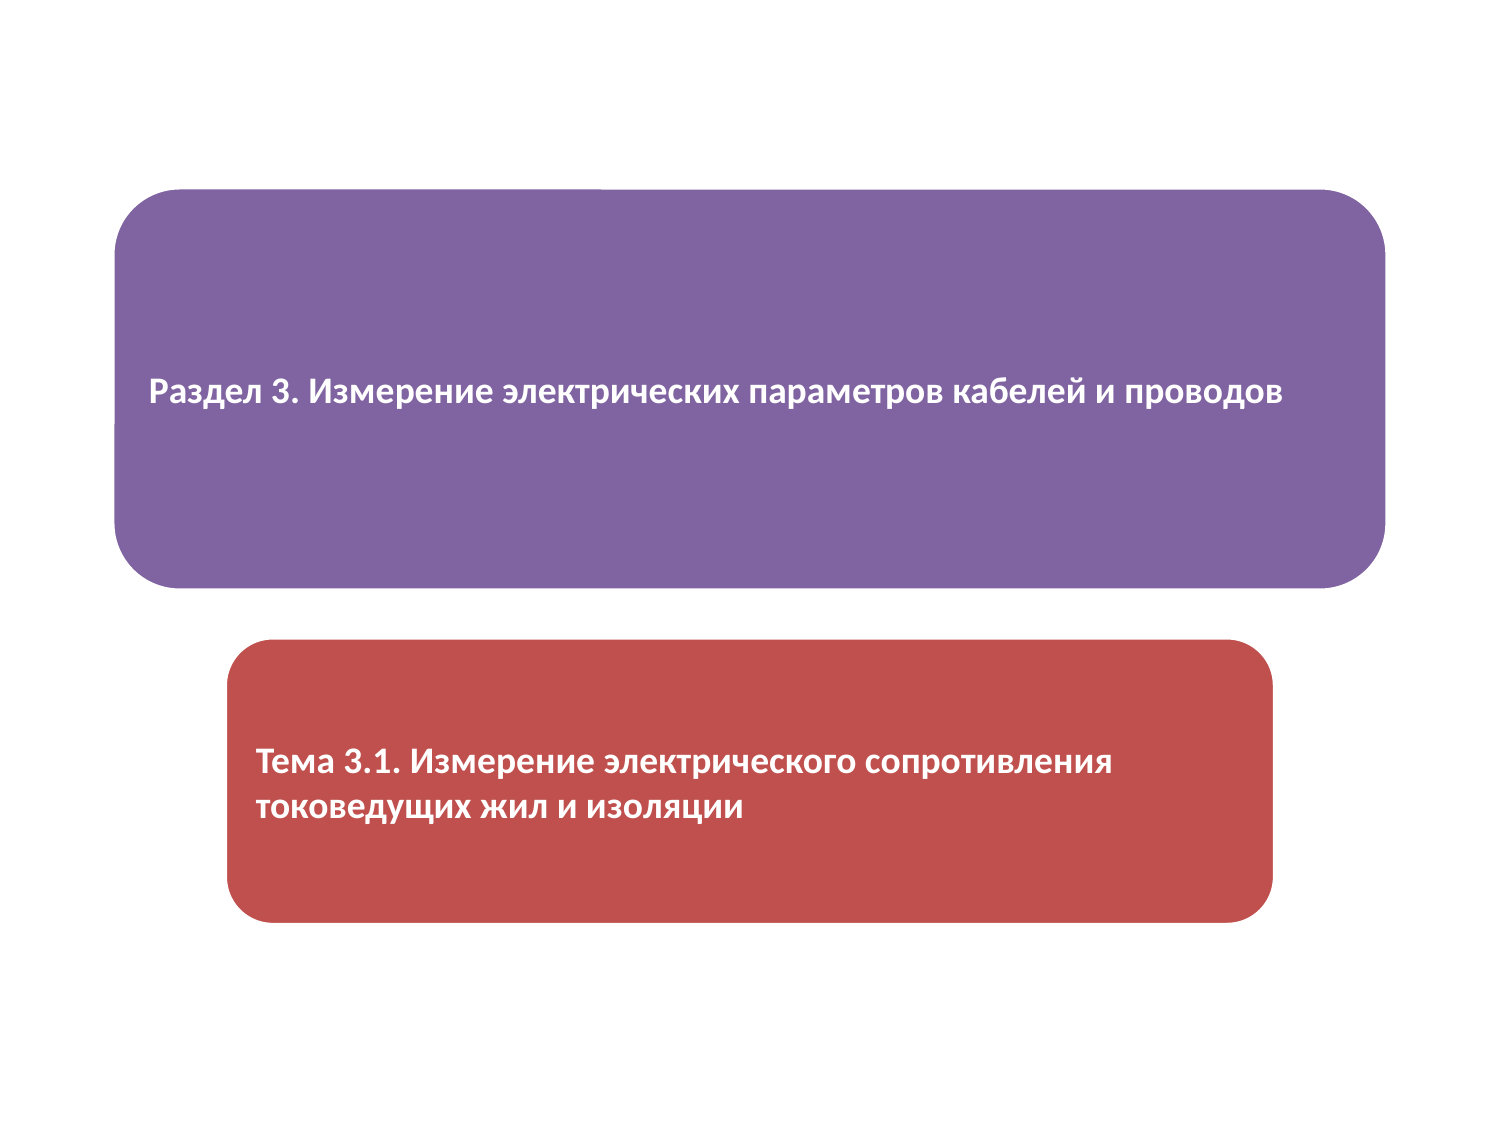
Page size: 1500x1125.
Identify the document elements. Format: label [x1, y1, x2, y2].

text_box [112, 187, 1388, 591]
text_box [224, 637, 1276, 926]
